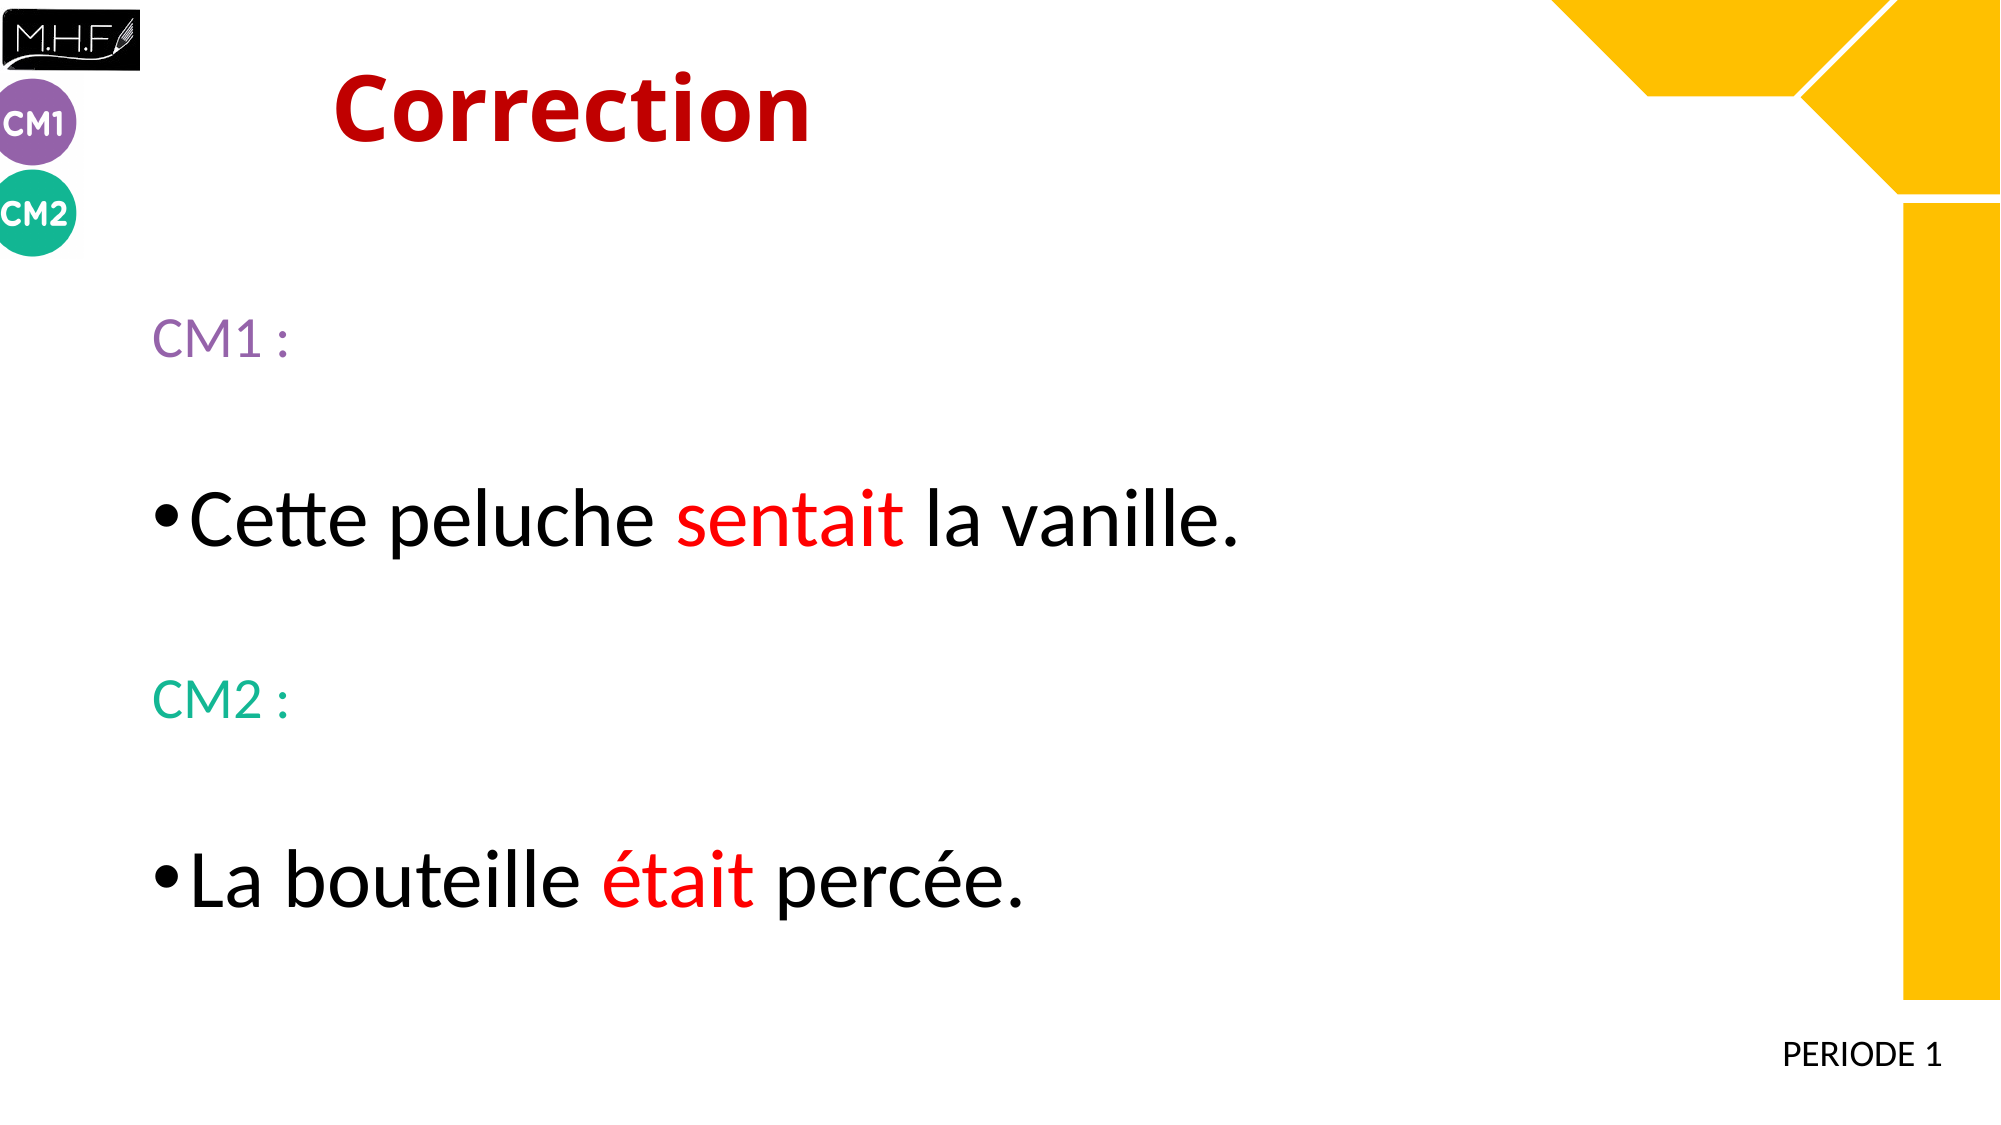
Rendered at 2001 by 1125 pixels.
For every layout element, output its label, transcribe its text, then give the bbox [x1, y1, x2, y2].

text_box PERIODE 1 [1362, 1021, 1967, 1125]
picture [0, 7, 140, 259]
text_box [1799, 0, 2000, 196]
title Correction [316, 3, 1863, 221]
text_box [1549, 0, 1892, 98]
text_box [1902, 202, 2000, 1001]
list CM1 : Cette peluche sentait la vanille. CM2 : La bouteille était percée. [137, 299, 1863, 1014]
